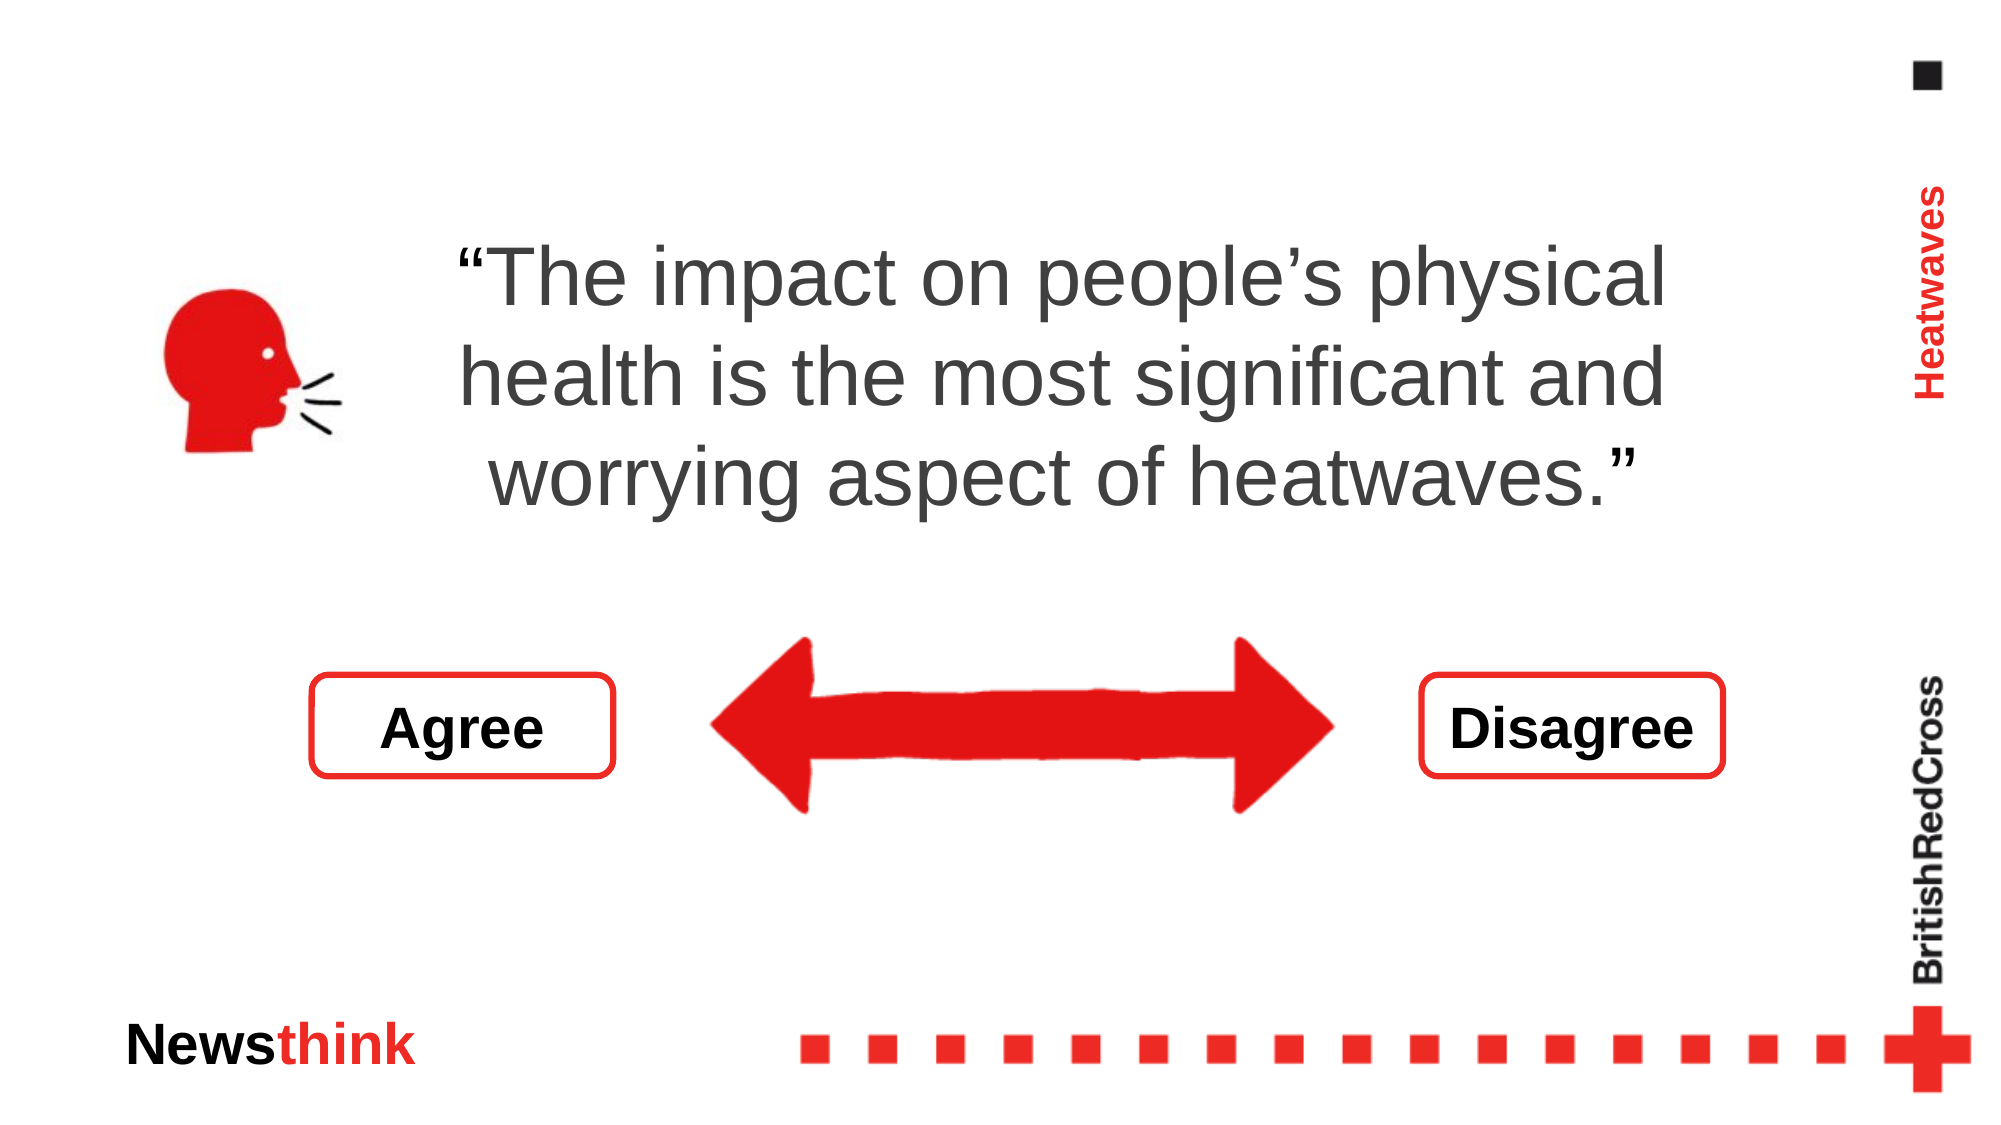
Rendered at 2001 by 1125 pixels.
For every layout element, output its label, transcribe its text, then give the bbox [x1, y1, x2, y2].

title Newsthink [109, 998, 436, 1125]
text_box Heatwaves [1894, 169, 1960, 416]
text_box Agree [310, 673, 615, 778]
picture [131, 255, 369, 493]
text_box Disagree [1422, 673, 1725, 778]
picture [616, 20, 1998, 1122]
text_box “The impact on people’s physical health is the most significant and worrying aspect of heatwaves.” [329, 215, 1797, 530]
